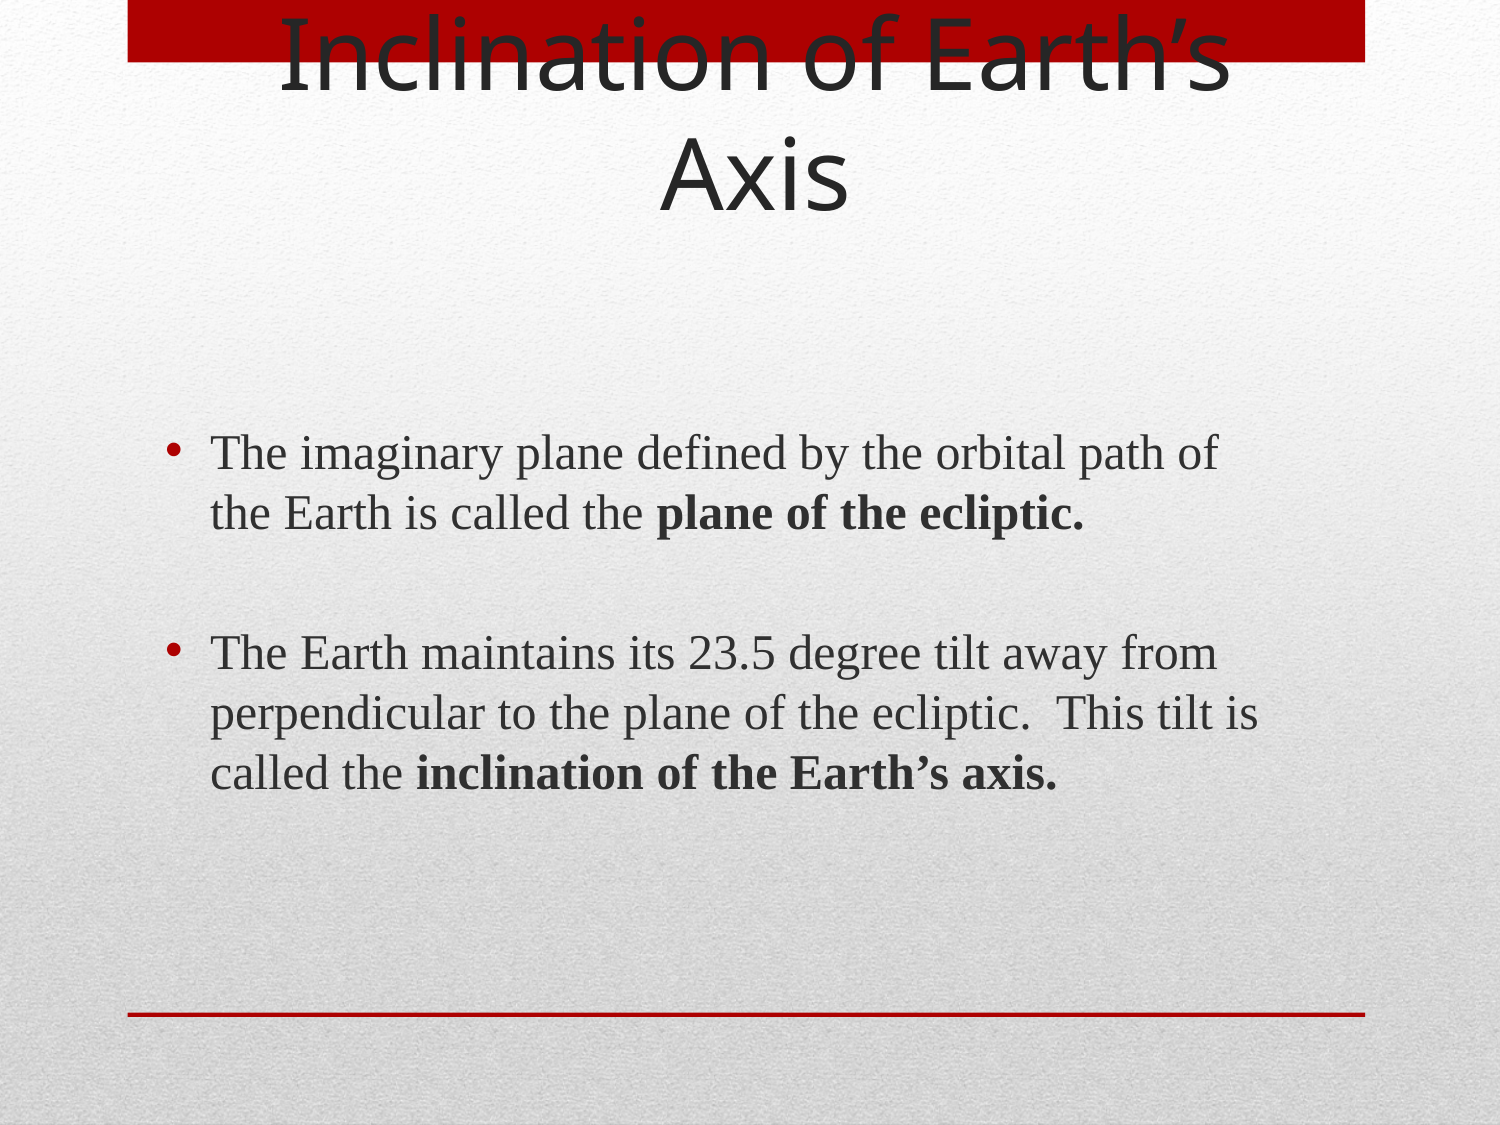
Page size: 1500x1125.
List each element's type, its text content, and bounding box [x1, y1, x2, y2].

title Inclination of Earth’s Axis [187, 50, 1325, 238]
list The imaginary plane defined by the orbital path of the Earth is called the plane of the ecliptic. The Earth maintains its 23.5 degree tilt away from perpendicular to the plane of the ecliptic. This tilt is called the inclination of the Earth’s axis. [150, 237, 1288, 981]
